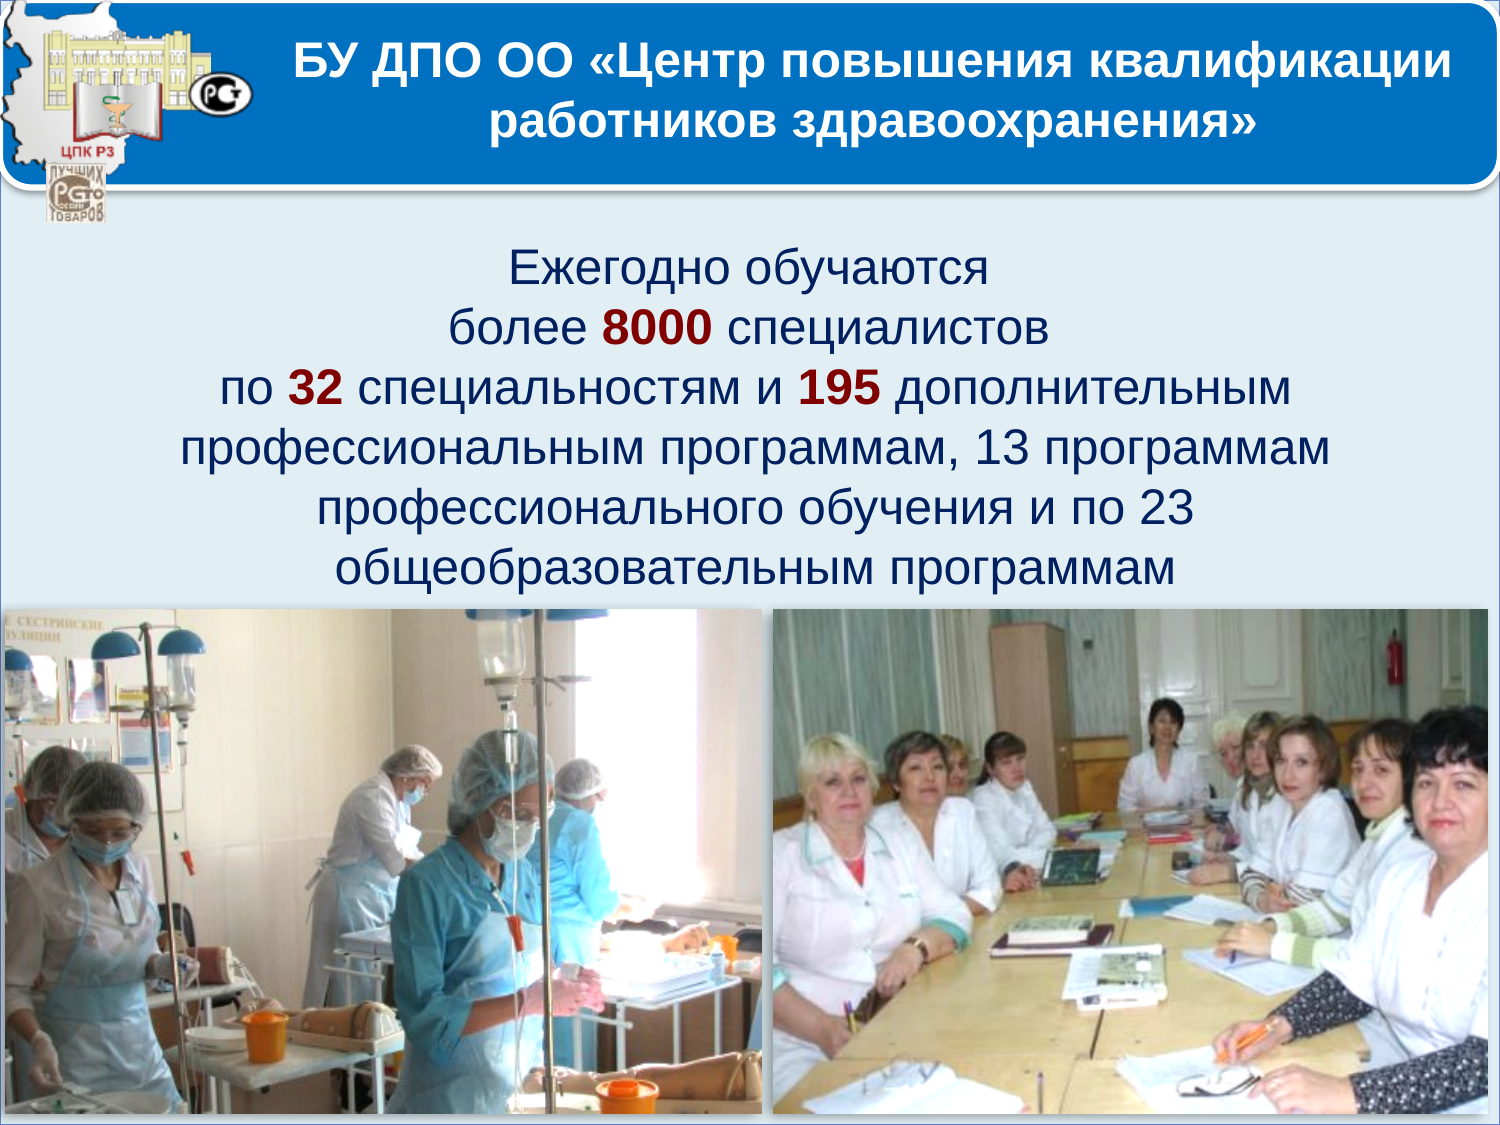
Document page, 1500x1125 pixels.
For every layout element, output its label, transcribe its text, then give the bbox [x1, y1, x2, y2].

text_box Ежегодно обучаются более 8000 специалистов по 32 специальностям и 195 дополнительным профессиональным программам, 13 программам профессионального обучения и по 23 общеобразовательным программам [81, 187, 1430, 607]
picture [4, 609, 762, 1114]
picture [773, 609, 1488, 1114]
title БУ ДПО ОО «Центр повышения квалификации работников здравоохранения» [222, 0, 1500, 177]
picture [0, 0, 222, 223]
